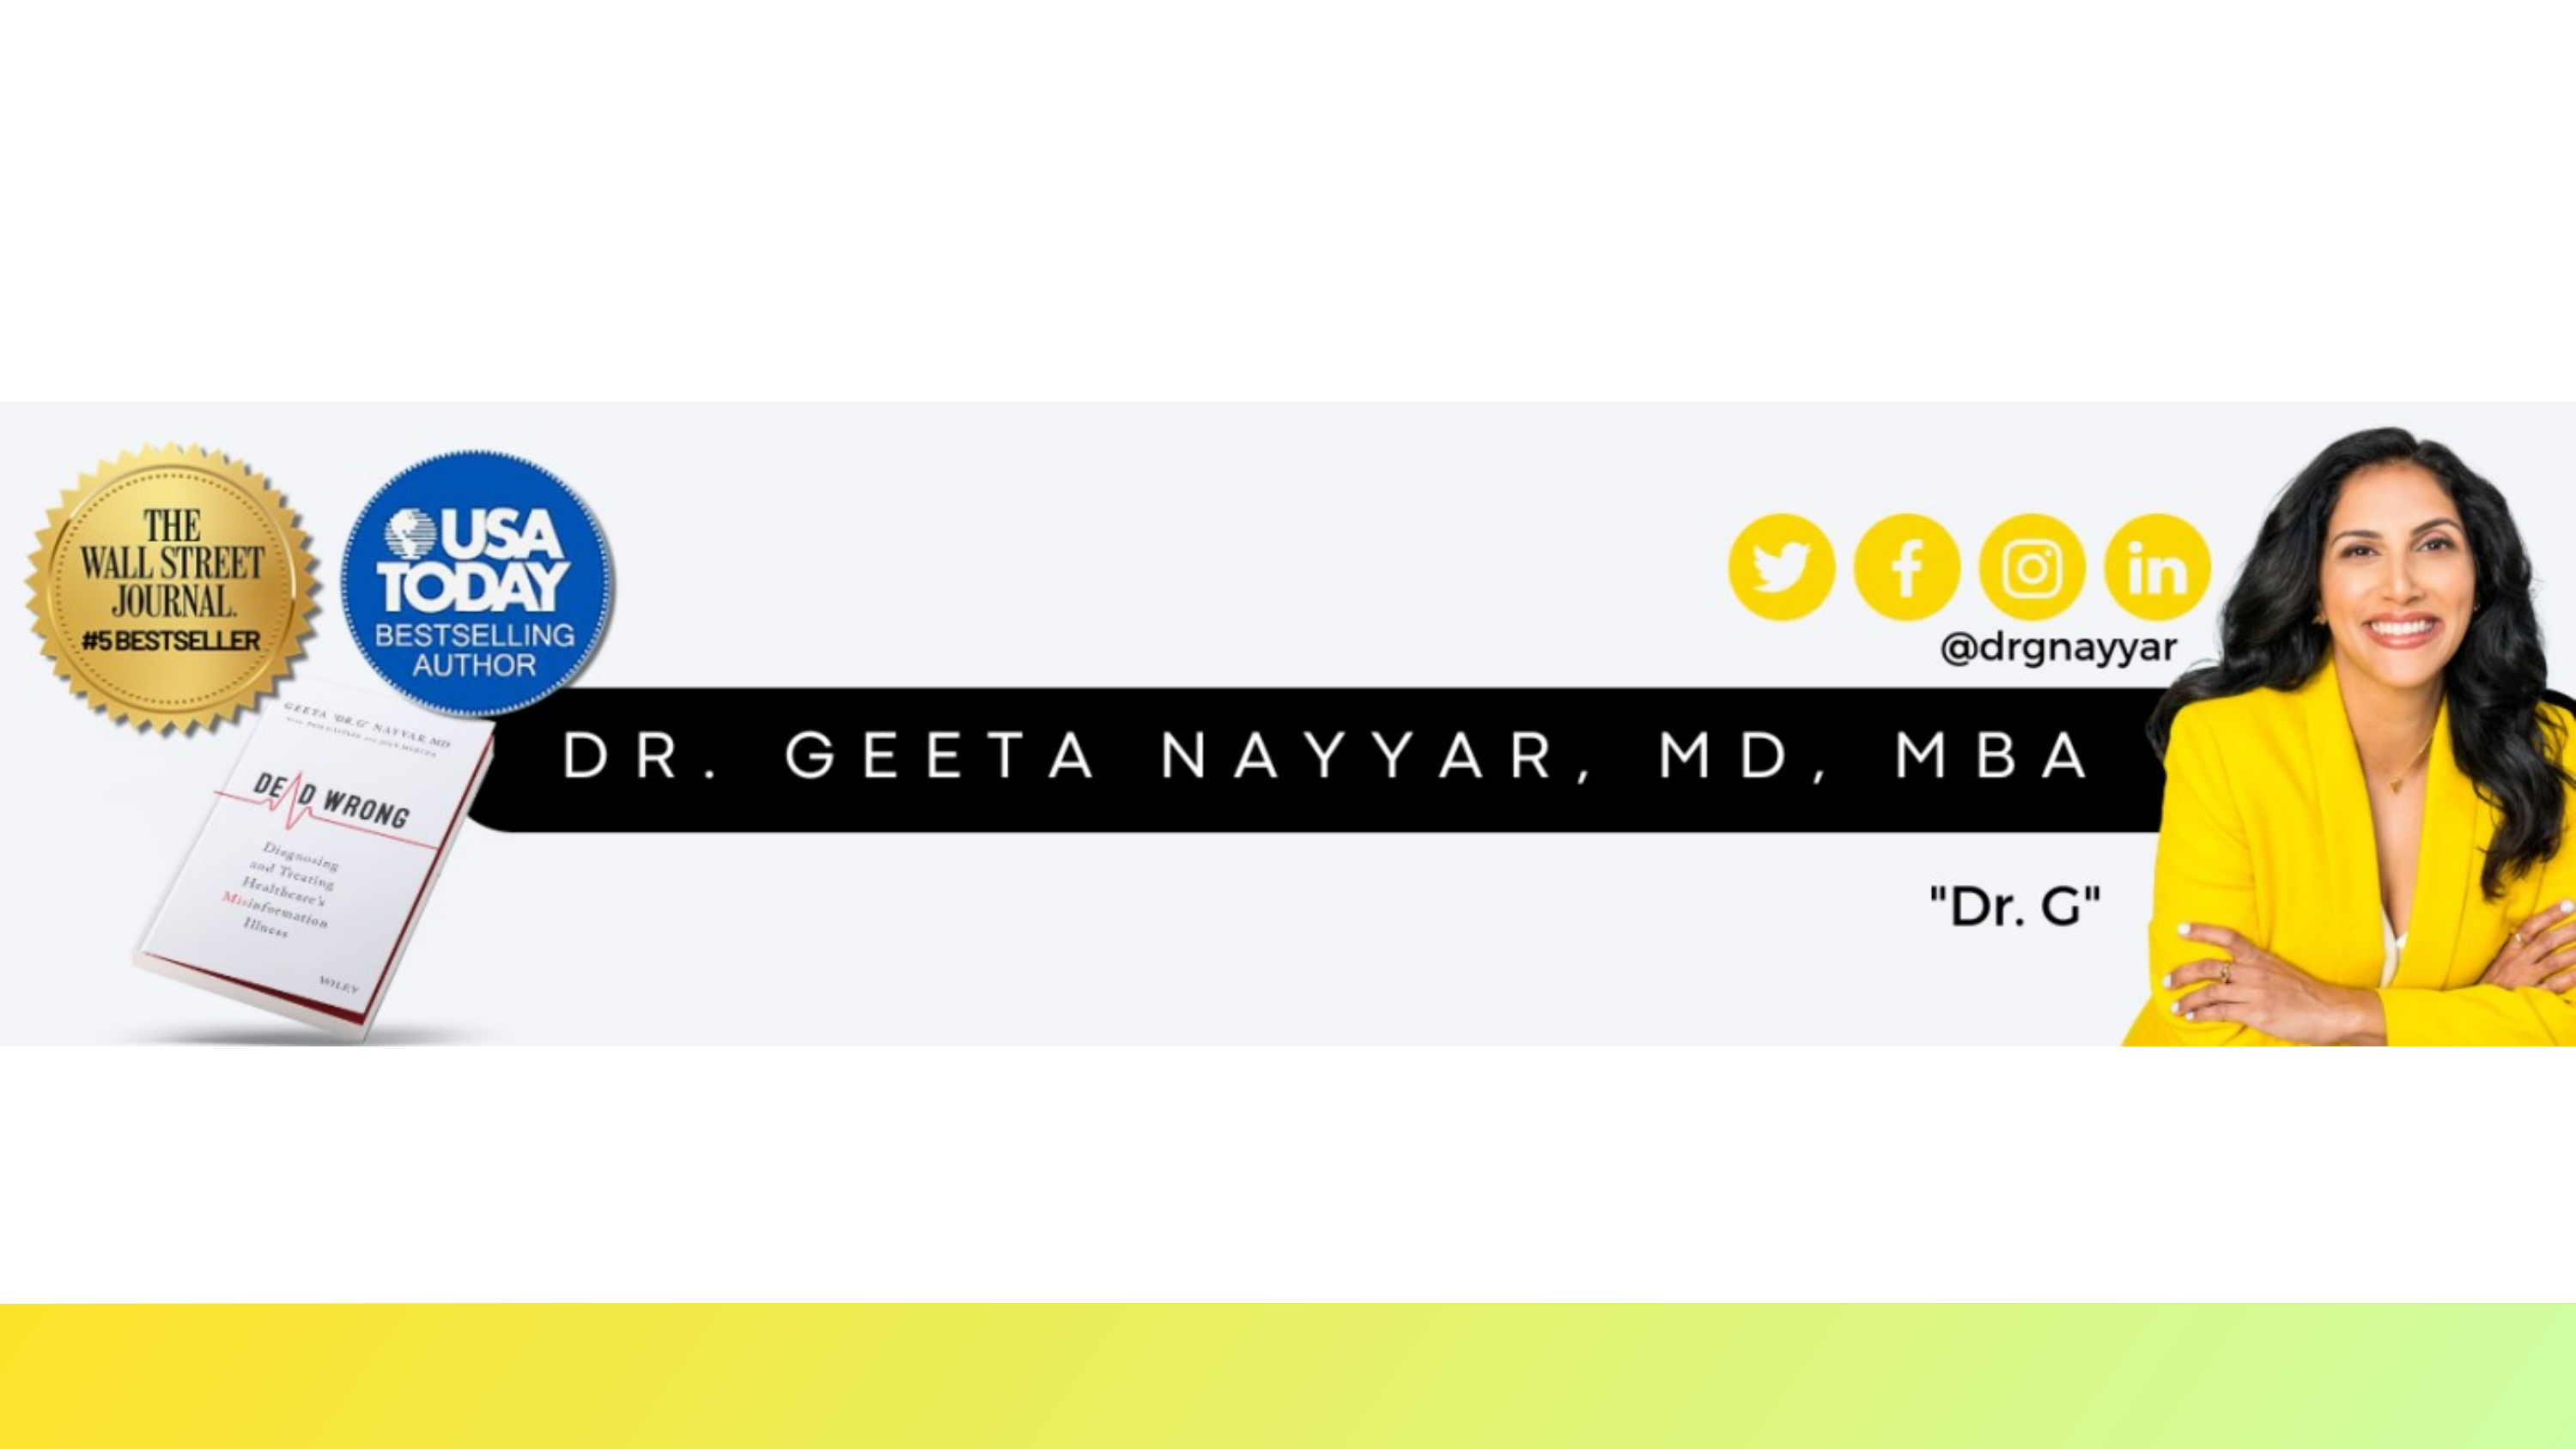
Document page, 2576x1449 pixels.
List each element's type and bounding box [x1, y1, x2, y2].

picture [0, 402, 2576, 1046]
text_box [0, 1303, 2576, 1449]
